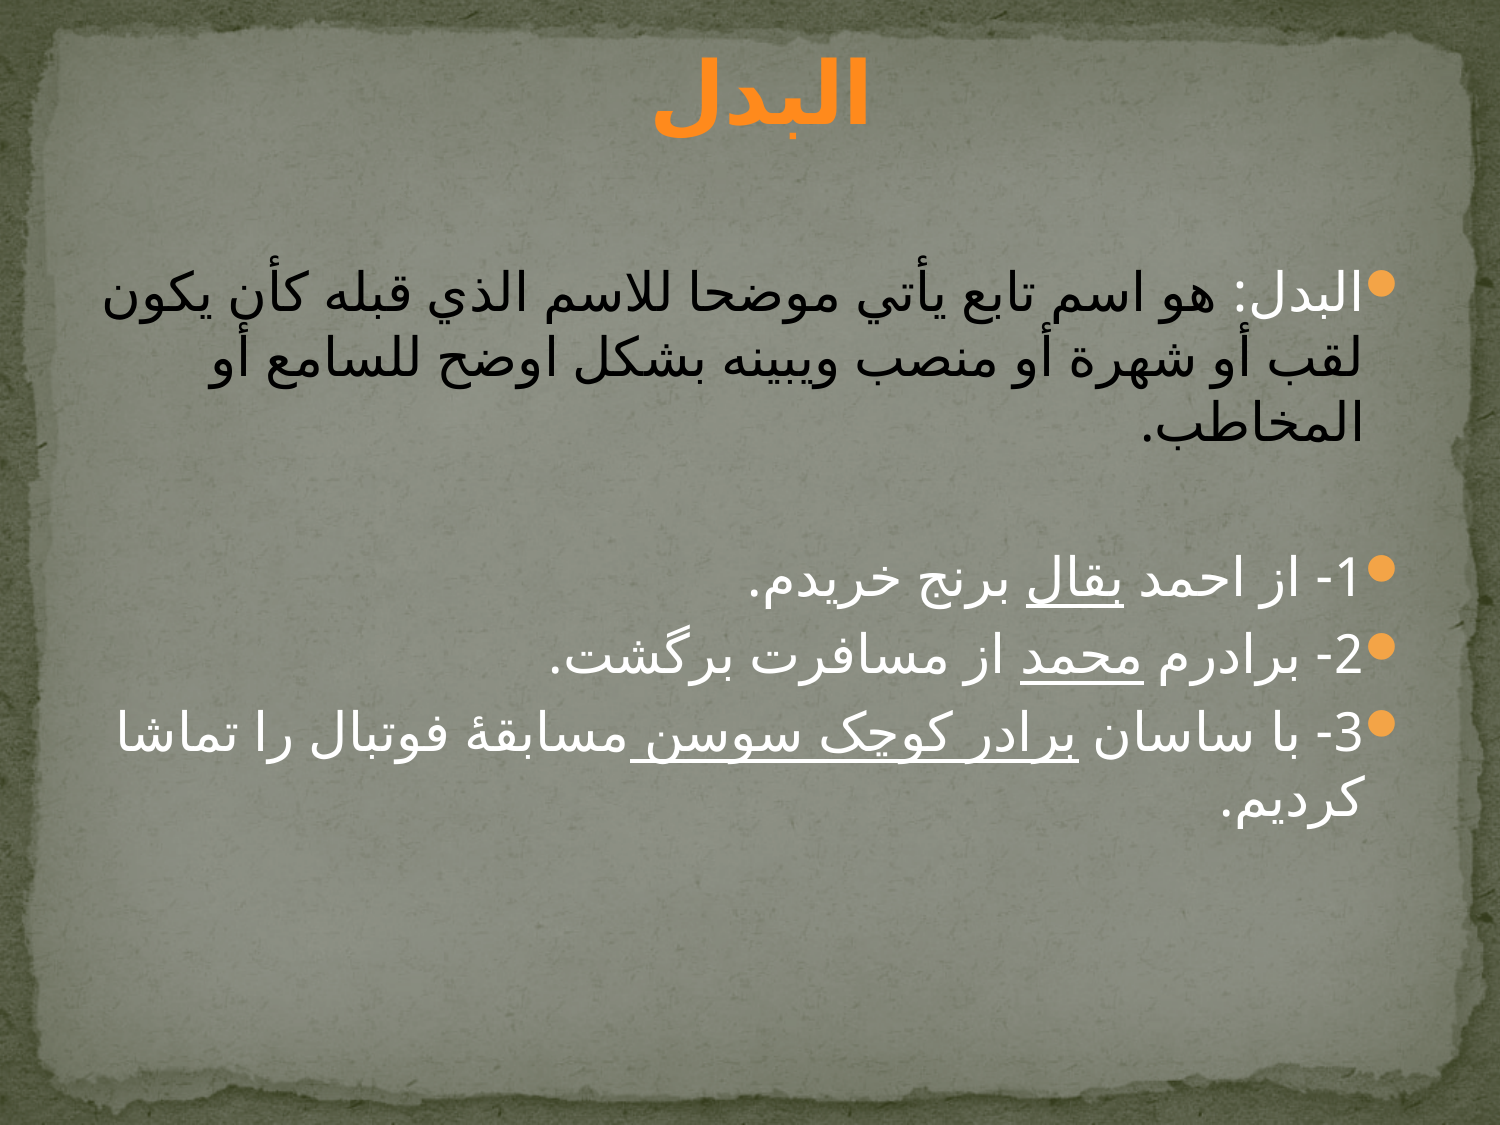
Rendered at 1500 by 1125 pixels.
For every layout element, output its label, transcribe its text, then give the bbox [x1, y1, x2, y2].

title البدل [74, 24, 1425, 150]
list البدل: هو اسم تابع يأتي موضحا للاسم الذي قبله كأن يكون لقب أو شهرة أو منصب ويبينه بشكل اوضح للسامع أو المخاطب. 1- از احمد بقال برنج خریدم. 2- برادرم محمد از مسافرت برگشت. 3- با ساسان برادر کوچک سوسن مسابقۀ فوتبال را تماشا کردیم. [75, 249, 1425, 1000]
